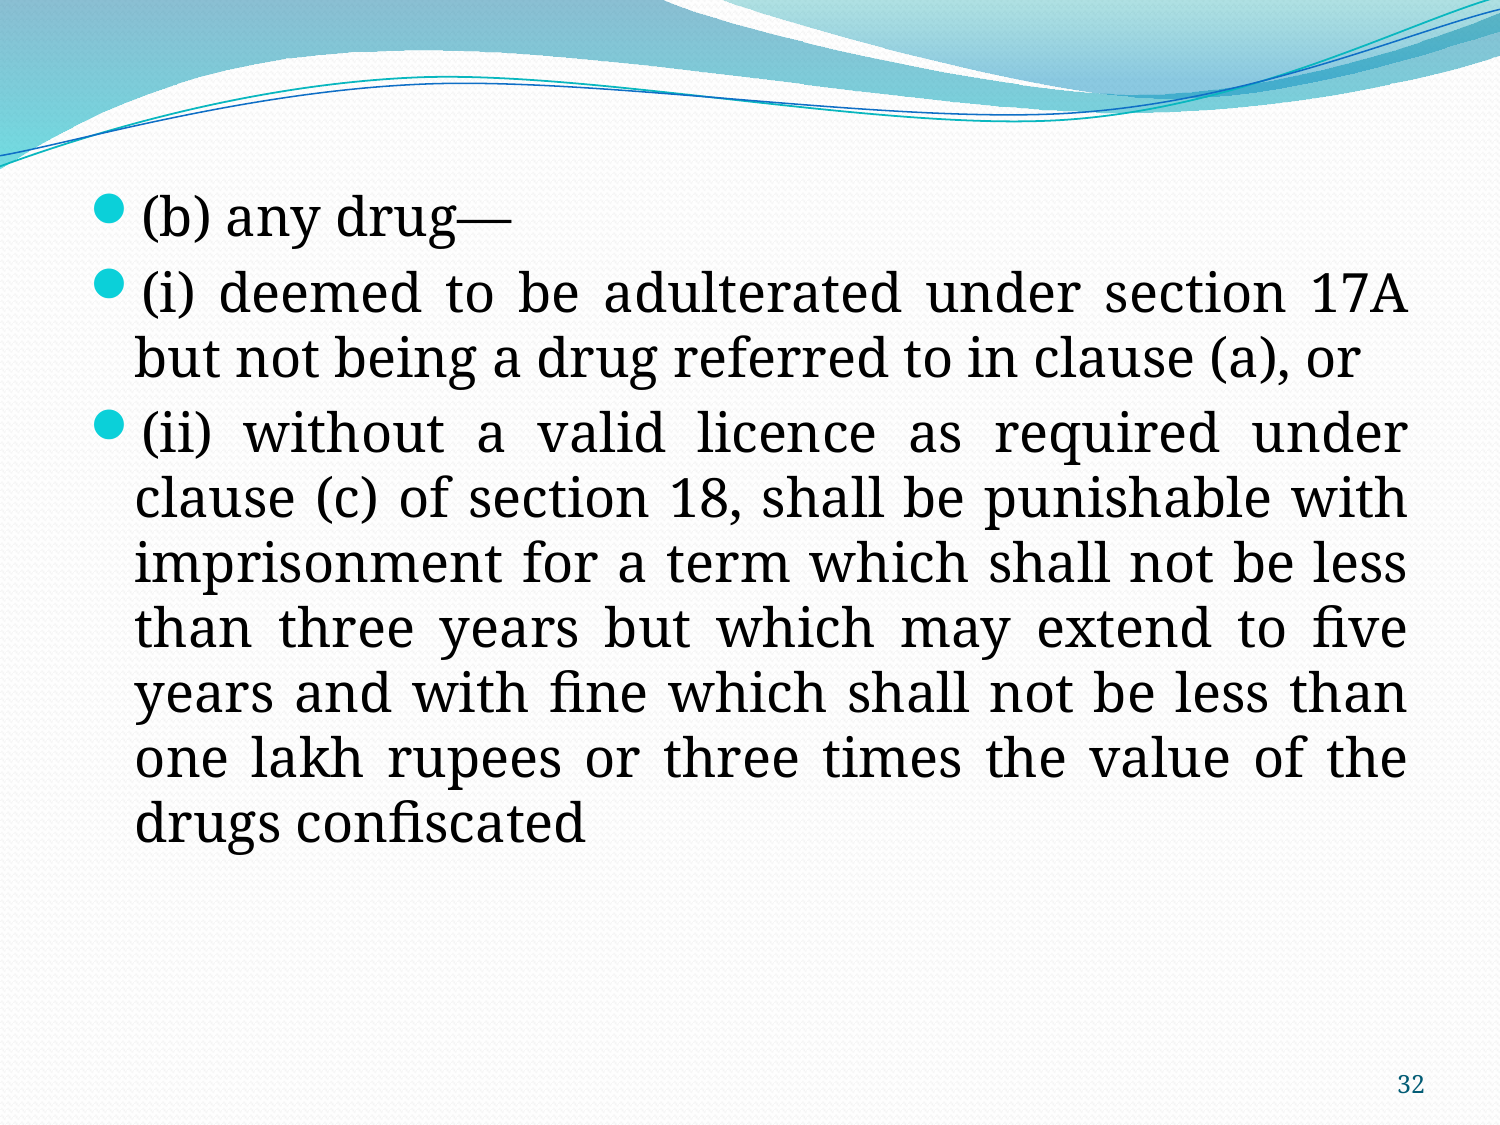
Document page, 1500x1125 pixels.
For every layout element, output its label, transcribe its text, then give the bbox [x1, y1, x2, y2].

list (b) any drug— (i) deemed to be adulterated under section 17A but not being a drug referred to in clause (a), or (ii) without a valid licence as required under clause (c) of section 18, shall be punishable with imprisonment for a term which shall not be less than three years but which may extend to five years and with fine which shall not be less than one lakh rupees or three times the value of the drugs confiscated [75, 174, 1425, 1038]
slide_number 32 [1299, 1042, 1425, 1103]
